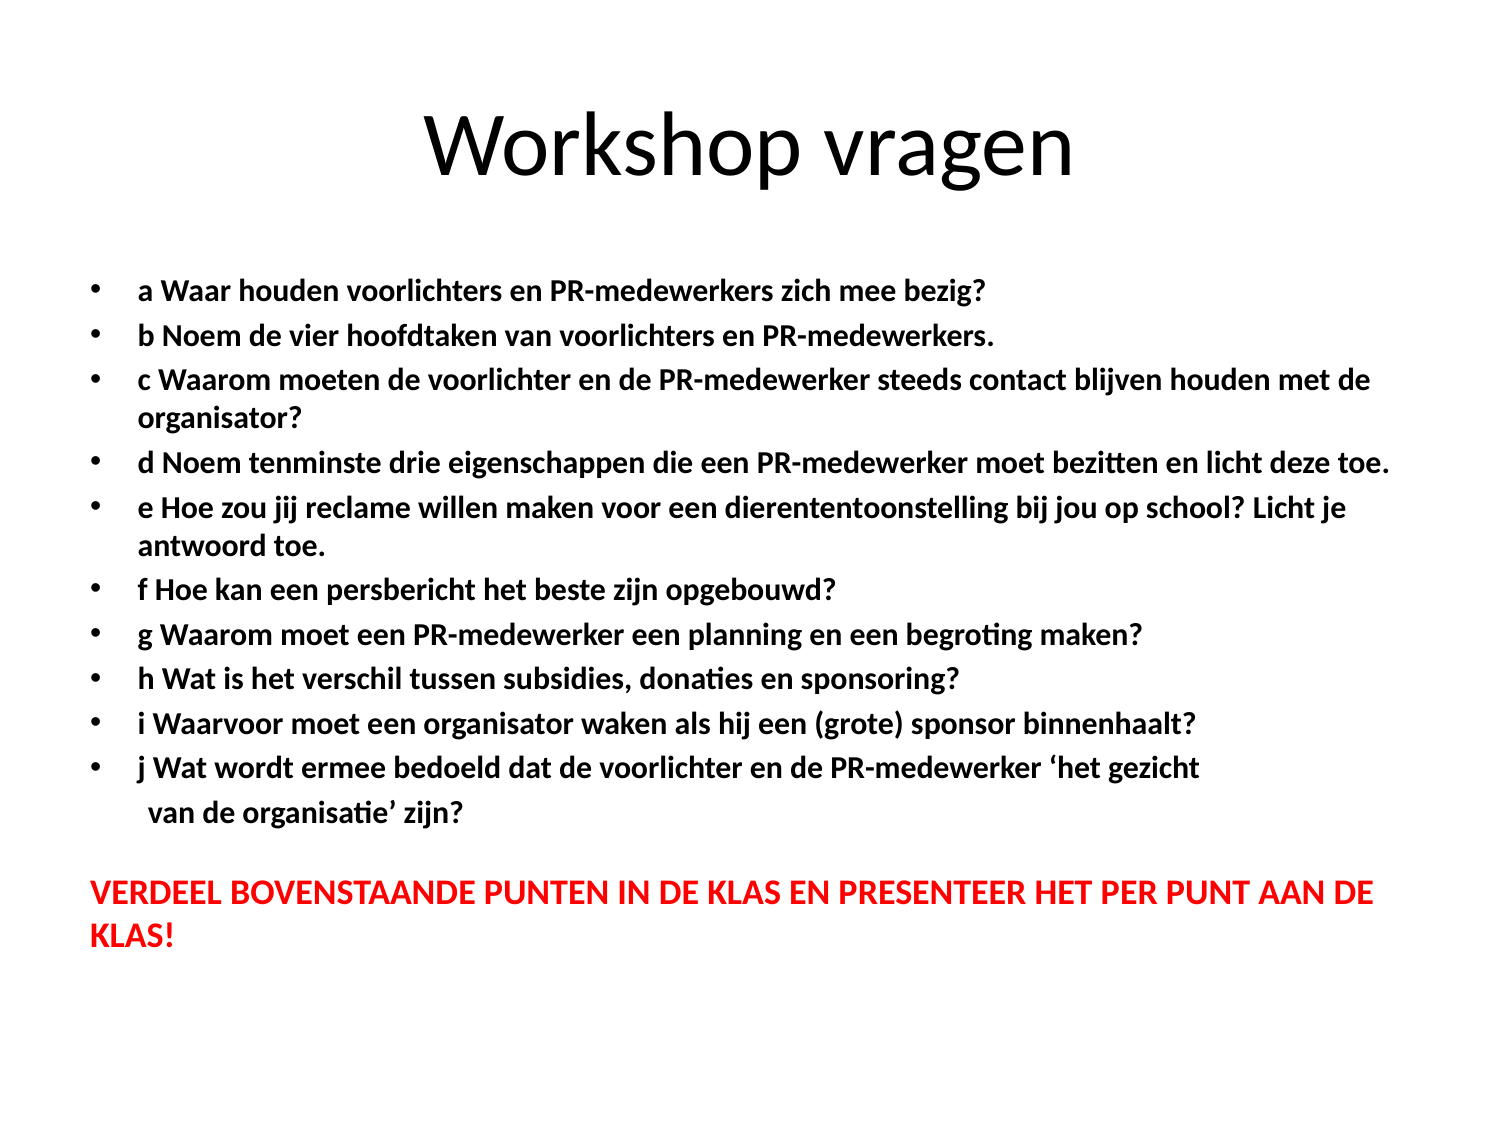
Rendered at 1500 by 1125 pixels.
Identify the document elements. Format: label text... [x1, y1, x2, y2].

title Workshop vragen [75, 45, 1425, 233]
list a Waar houden voorlichters en PR-medewerkers zich mee bezig? b Noem de vier hoofdtaken van voorlichters en PR-medewerkers. c Waarom moeten de voorlichter en de PR-medewerker steeds contact blijven houden met de organisator? d Noem tenminste drie eigenschappen die een PR-medewerker moet bezitten en licht deze toe. e Hoe zou jij reclame willen maken voor een dierententoonstelling bij jou op school? Licht je antwoord toe. f Hoe kan een persbericht het beste zijn opgebouwd? g Waarom moet een PR-medewerker een planning en een begroting maken? h Wat is het verschil tussen subsidies, donaties en sponsoring? i Waarvoor moet een organisator waken als hij een (grote) sponsor binnenhaalt? j Wat wordt ermee bedoeld dat de voorlichter en de PR-medewerker ‘het gezicht van de organisatie’ zijn? VERDEEL BOVENSTAANDE PUNTEN IN DE KLAS EN PRESENTEER HET PER PUNT AAN DE KLAS! [75, 262, 1425, 1005]
